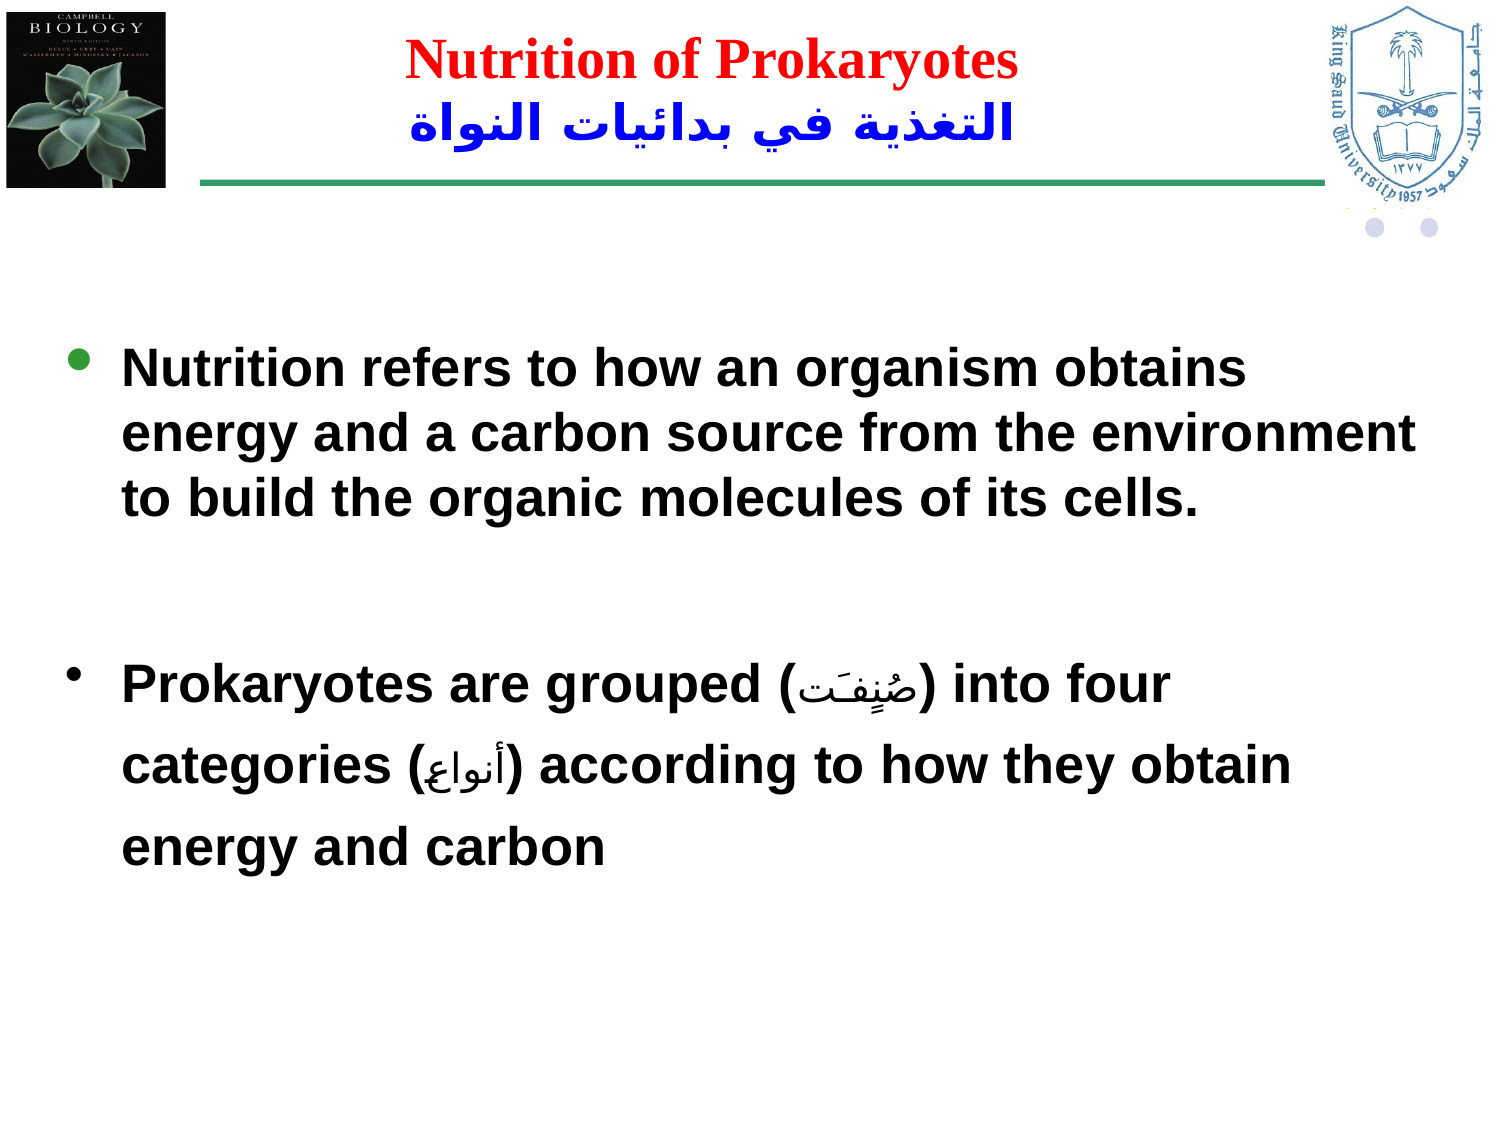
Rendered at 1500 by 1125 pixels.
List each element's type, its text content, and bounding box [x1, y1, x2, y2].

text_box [5, 0, 1488, 209]
text_box Nutrition refers to how an organism obtains energy and a carbon source from the environment to build the organic molecules of its cells. [50, 324, 1450, 535]
text_box Prokaryotes are grouped (صُنٍفـَت) into four categories (أنواع) according to how they obtain energy and carbon [49, 624, 1325, 884]
